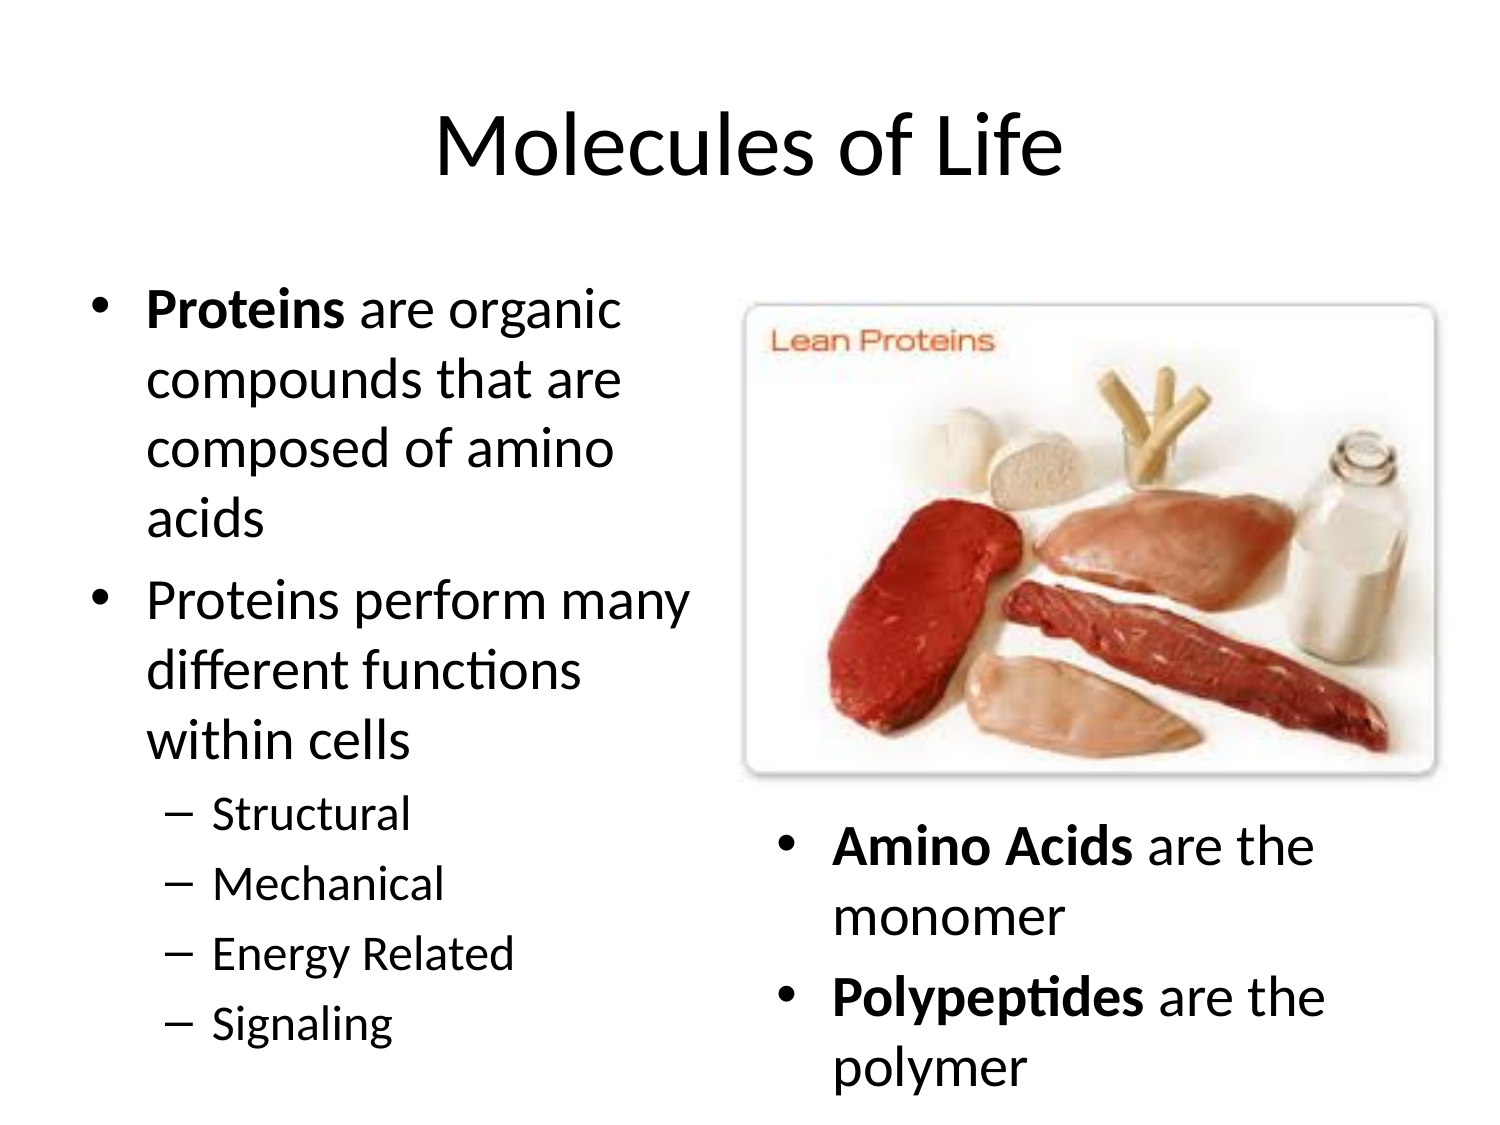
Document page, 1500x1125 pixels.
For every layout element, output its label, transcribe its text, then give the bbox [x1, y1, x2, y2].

picture [737, 299, 1448, 788]
title Molecules of Life [75, 45, 1425, 233]
list Amino Acids are the monomer Polypeptides are the polymer [761, 799, 1424, 1125]
list Proteins are organic compounds that are composed of amino acids Proteins perform many different functions within cells Structural Mechanical Energy Related Signaling [75, 262, 738, 1075]
